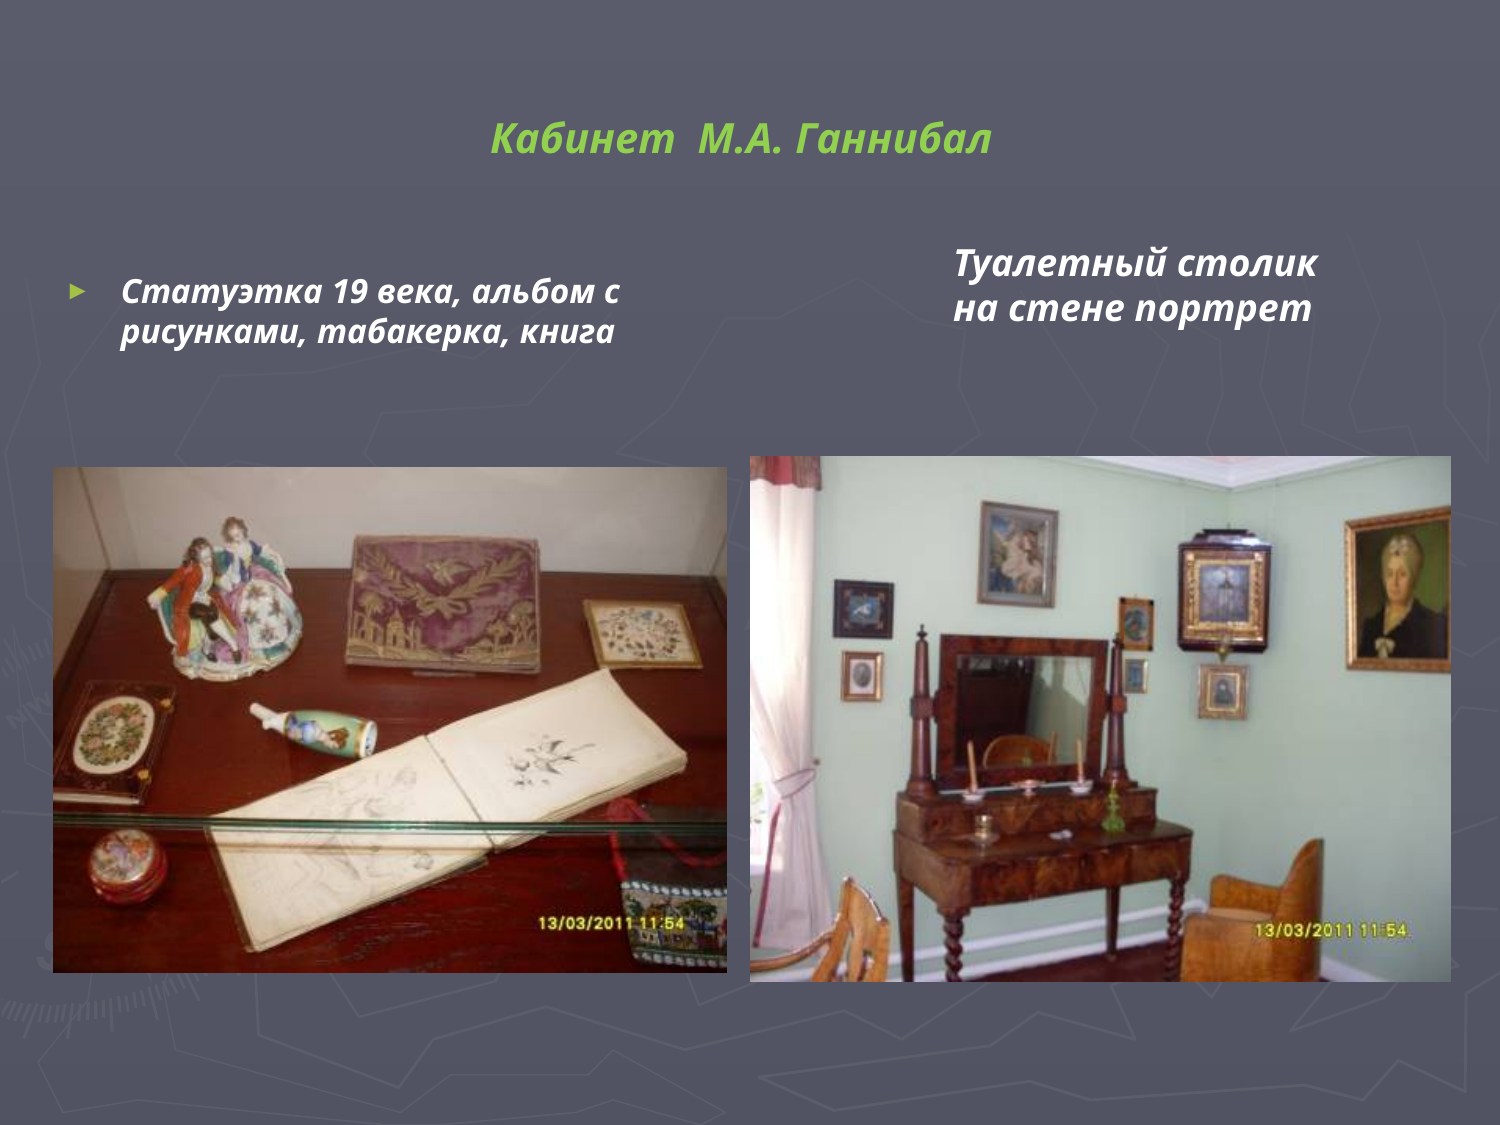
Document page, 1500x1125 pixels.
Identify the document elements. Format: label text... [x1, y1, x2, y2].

picture [52, 467, 727, 974]
picture [749, 455, 1452, 982]
text_box Туалетный столик на стене портрет [879, 231, 1436, 337]
title Кабинет М.А. Ганнибал [40, 42, 1443, 231]
list Статуэтка 19 века, альбом с рисунками, табакерка, книга [49, 262, 738, 1001]
